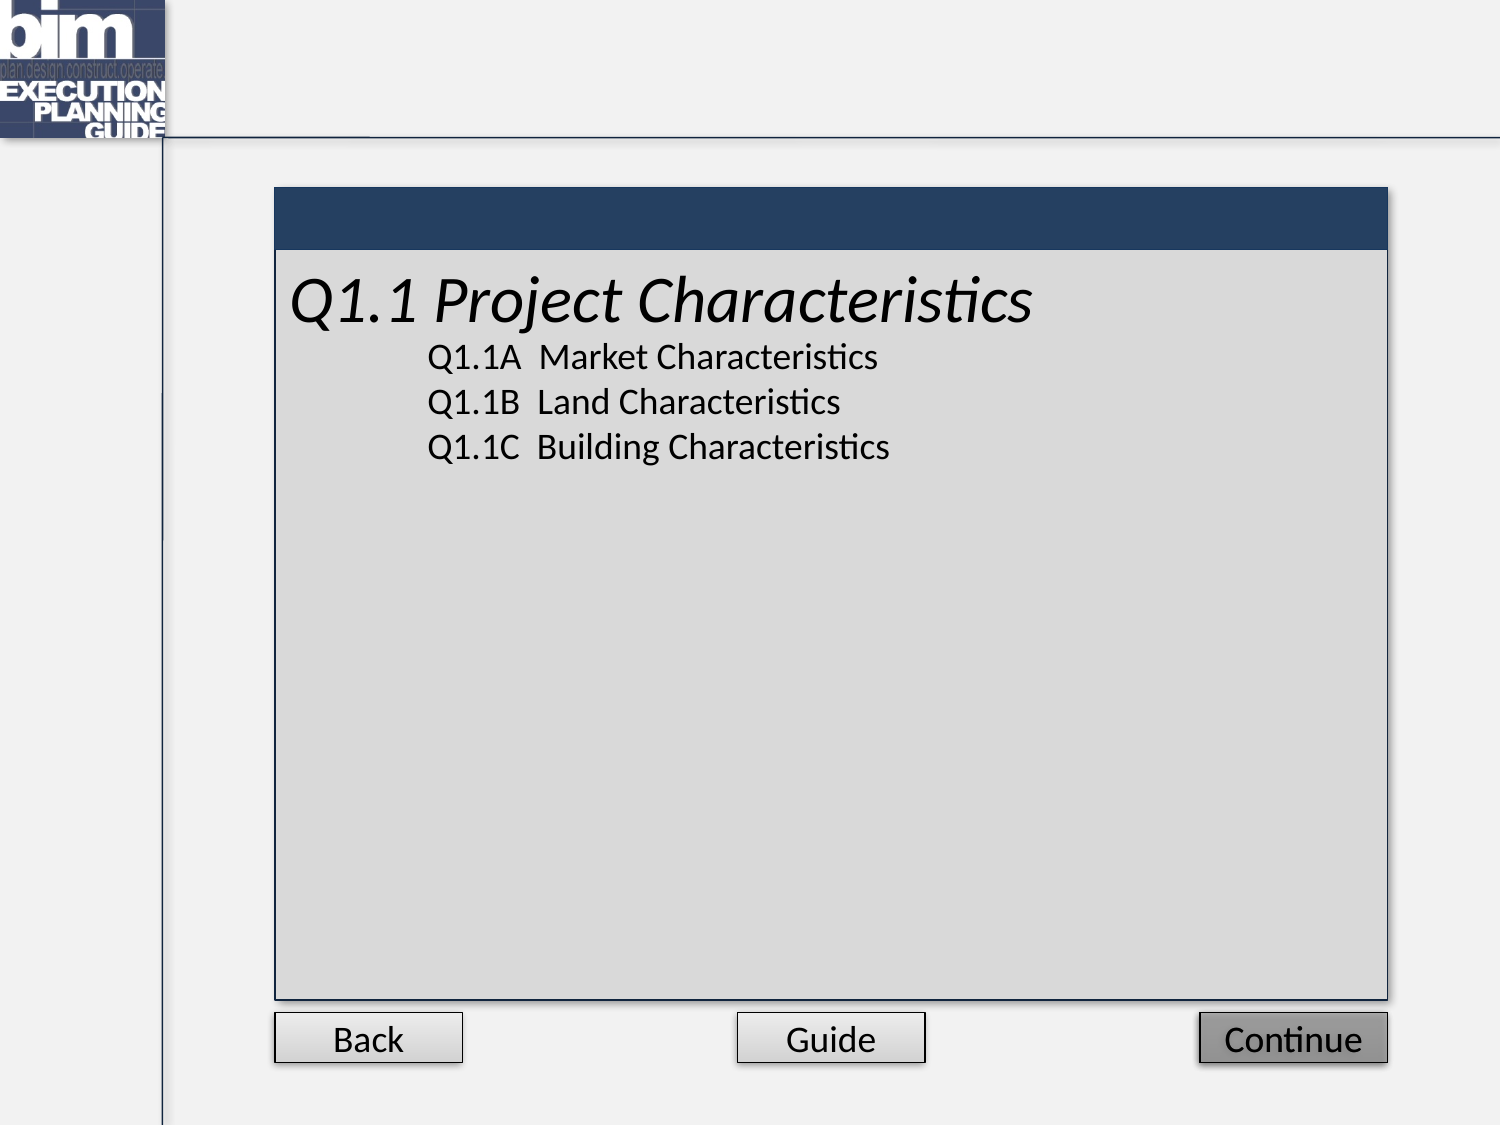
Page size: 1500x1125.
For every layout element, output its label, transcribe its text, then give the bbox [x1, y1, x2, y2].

text_box Guide [737, 1012, 926, 1063]
text_box Continue [1199, 1012, 1388, 1063]
text_box Back [274, 1012, 463, 1063]
text_box Q1.1A Market Characteristics Q1.1B Land Characteristics Q1.1C Building Characteristics [412, 324, 988, 475]
picture [0, 0, 166, 138]
text_box [273, 252, 1389, 1002]
text_box [273, 185, 1389, 252]
text_box Q1.1 Project Characteristics [275, 248, 1500, 444]
